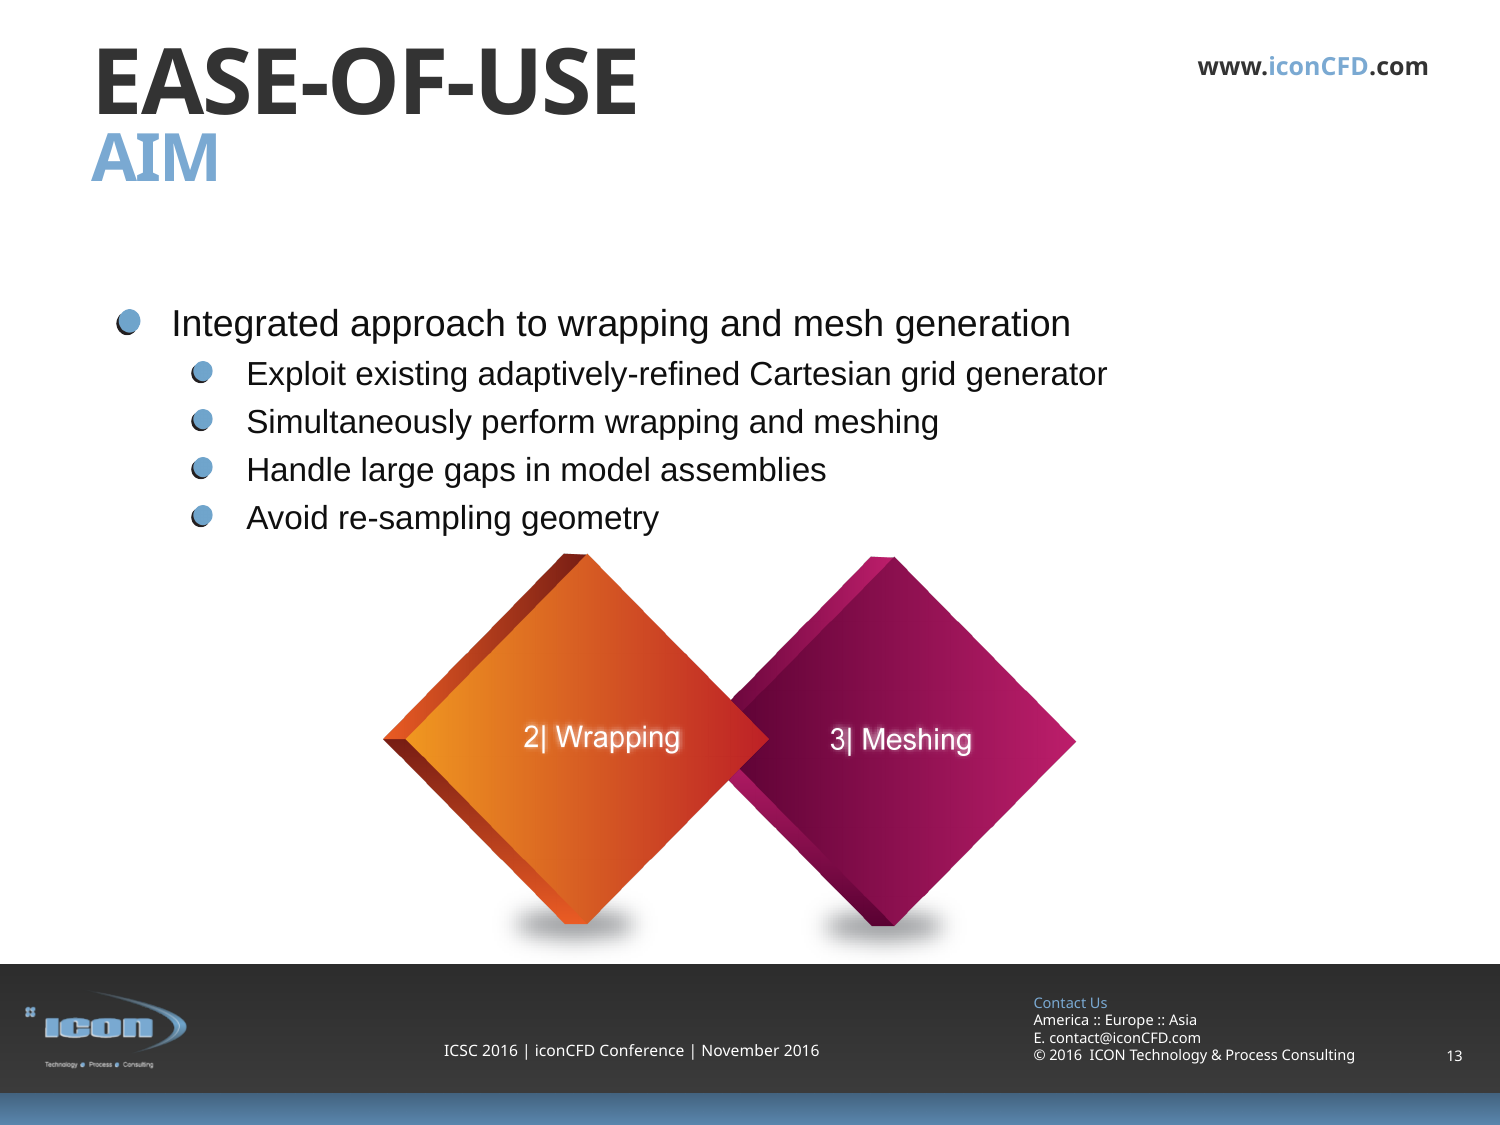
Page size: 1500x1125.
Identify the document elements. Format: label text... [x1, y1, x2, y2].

picture [190, 456, 214, 480]
picture [383, 550, 1081, 965]
picture [115, 308, 142, 336]
picture [190, 504, 214, 528]
picture [0, 952, 231, 1077]
text_box Integrated approach to wrapping and mesh generation Exploit existing adaptively-refined Cartesian grid generator Simultaneously perform wrapping and meshing Handle large gaps in model assemblies Avoid re-sampling geometry [100, 283, 1394, 544]
footer ICSC 2016 | iconCFD Conference | November 2016 [371, 1039, 892, 1063]
title EASE-OF-USE [76, 30, 1152, 101]
picture [190, 360, 214, 384]
picture [190, 408, 214, 432]
list AIM [76, 101, 1459, 208]
